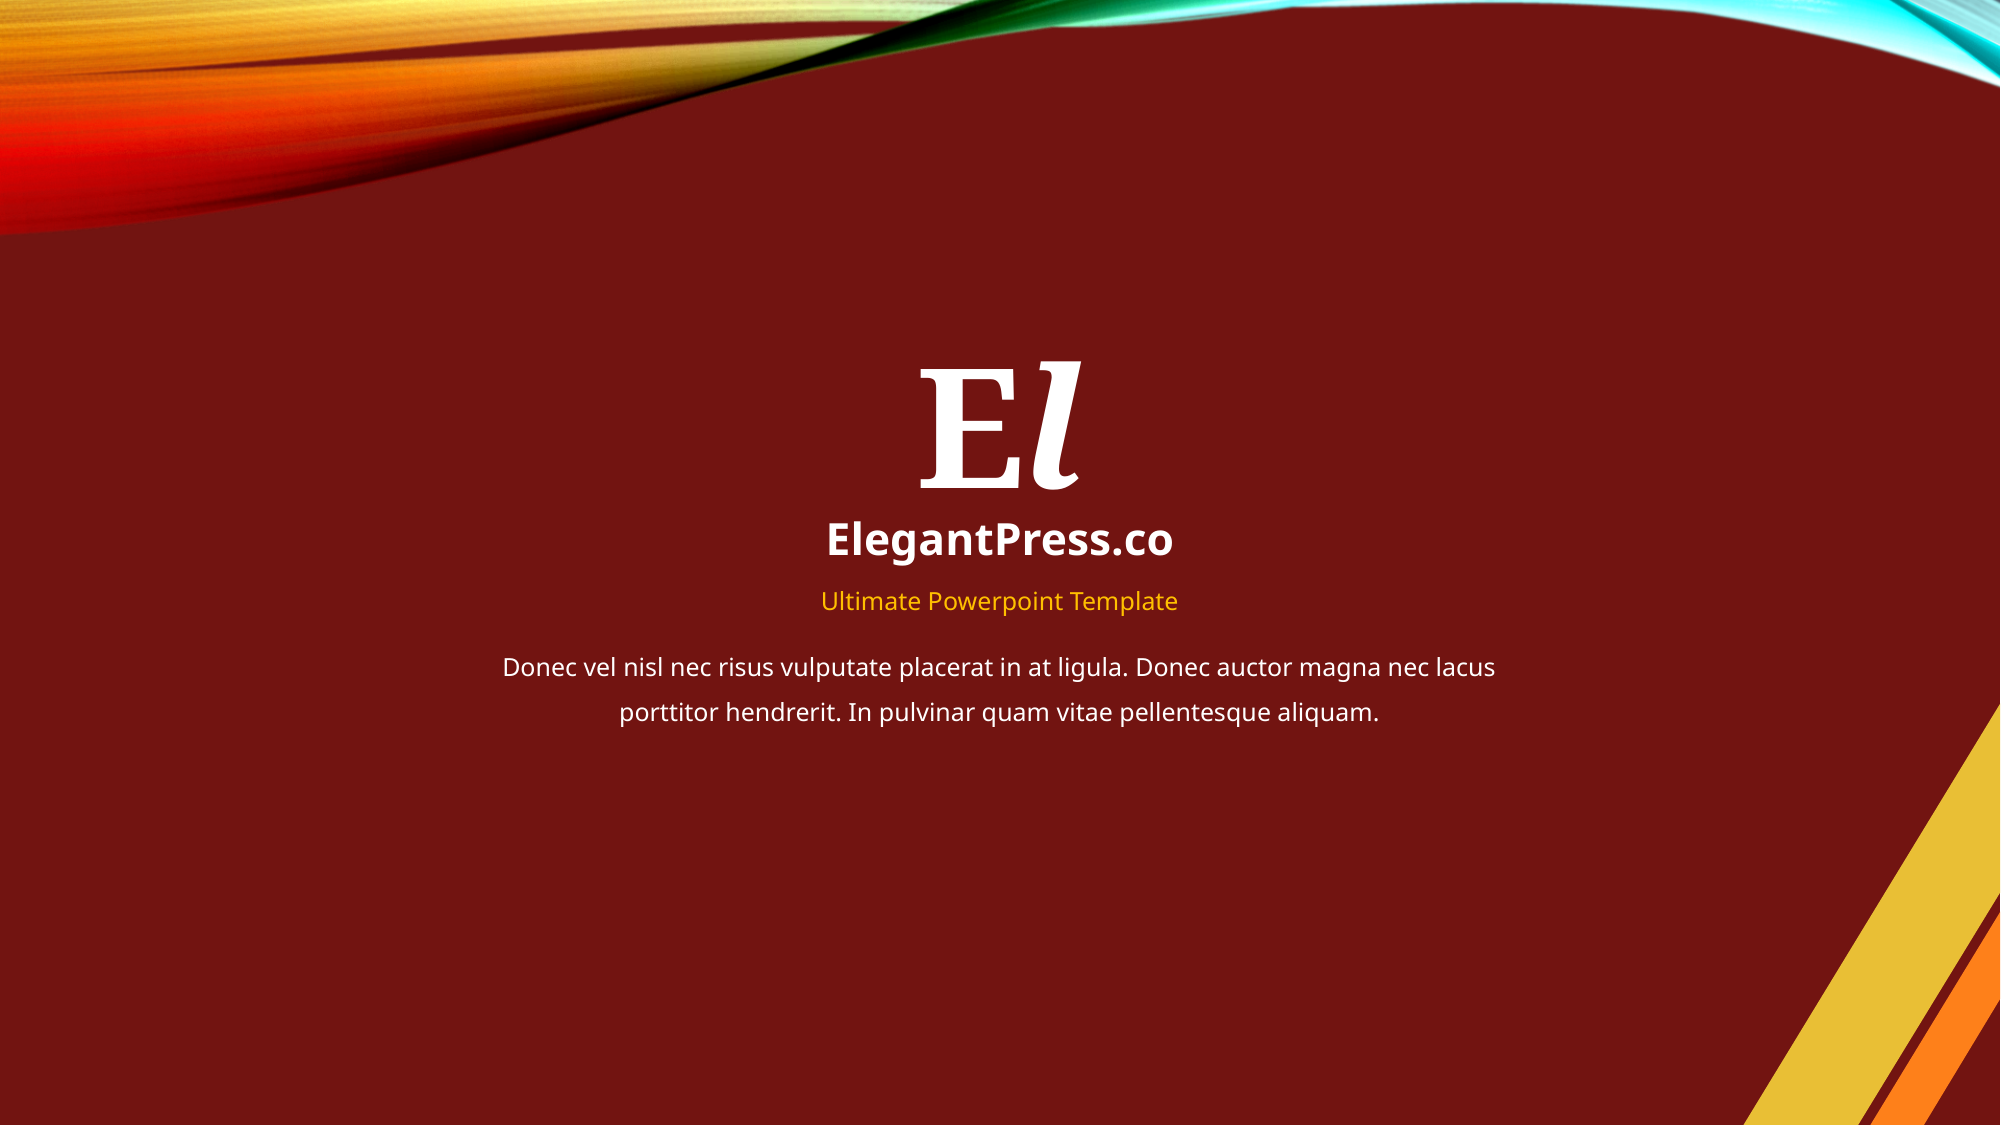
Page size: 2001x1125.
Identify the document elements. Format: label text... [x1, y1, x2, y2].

list Donec vel nisl nec risus vulputate placerat in at ligula. Donec auctor magna nec lacus porttitor hendrerit. In pulvinar quam vitae pellentesque aliquam. [475, 626, 1525, 730]
list Ultimate Powerpoint Template [475, 581, 1525, 620]
picture [0, 0, 2000, 237]
list El [887, 341, 1112, 501]
list ElegantPress.co [475, 501, 1525, 573]
